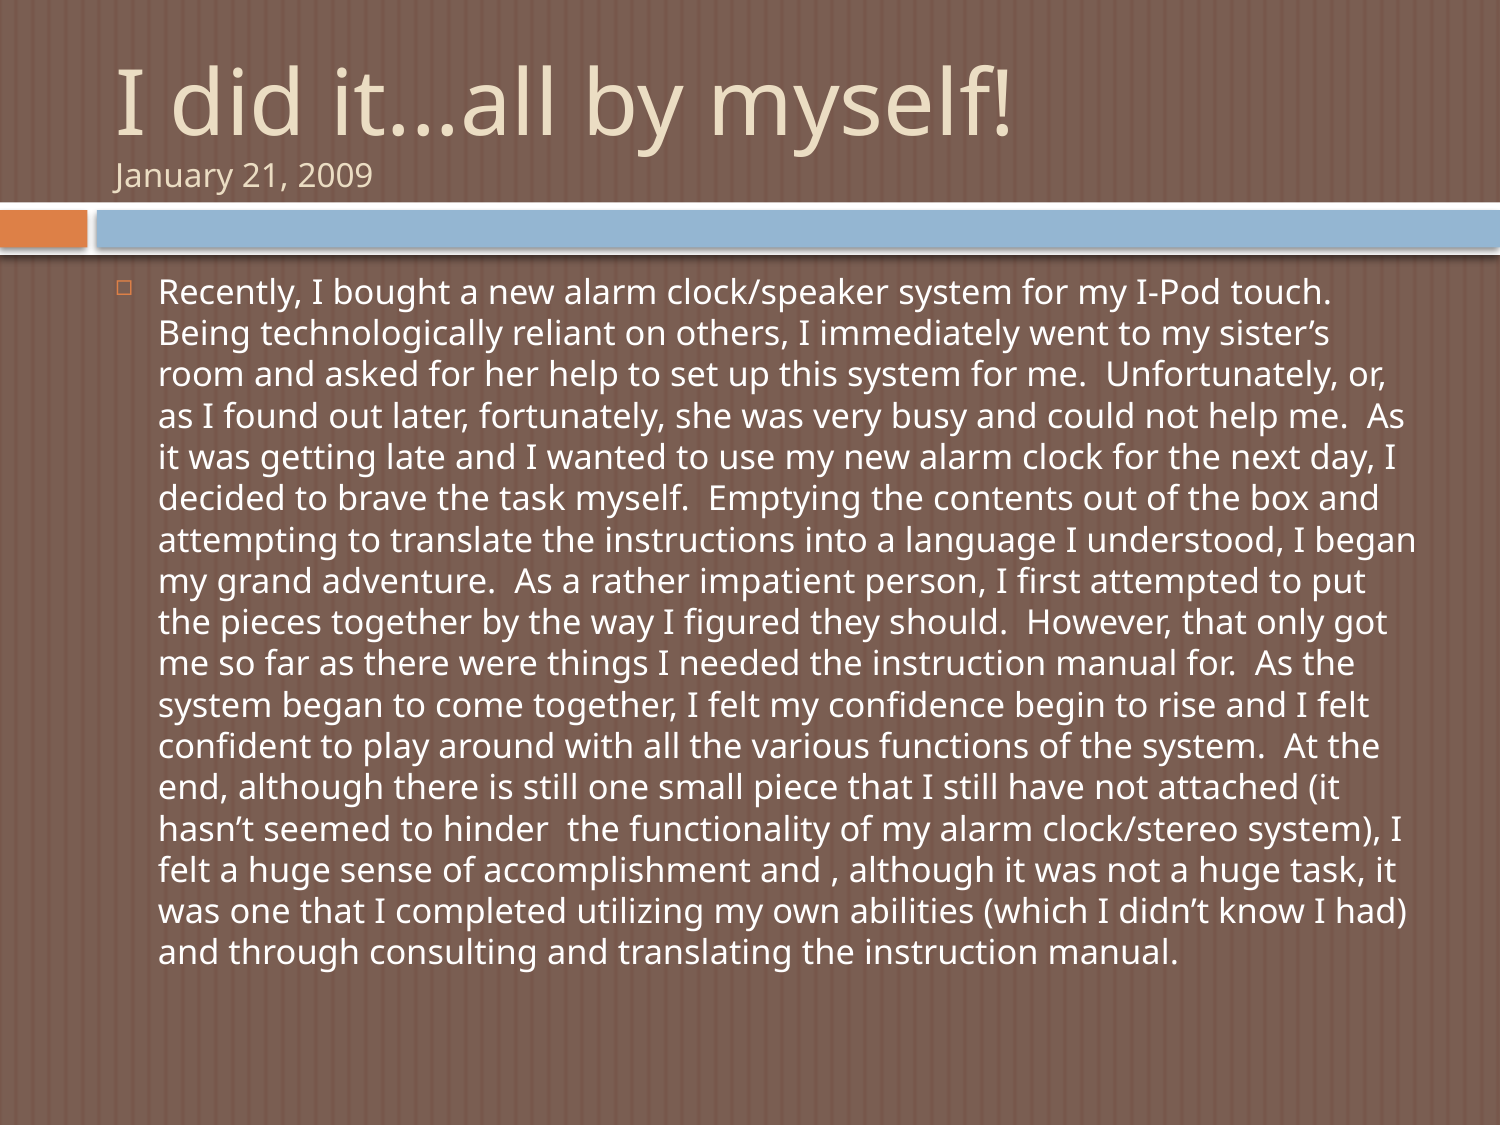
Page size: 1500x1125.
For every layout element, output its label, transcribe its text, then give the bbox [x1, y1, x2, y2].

list Recently, I bought a new alarm clock/speaker system for my I-Pod touch. Being technologically reliant on others, I immediately went to my sister’s room and asked for her help to set up this system for me. Unfortunately, or, as I found out later, fortunately, she was very busy and could not help me. As it was getting late and I wanted to use my new alarm clock for the next day, I decided to brave the task myself. Emptying the contents out of the box and attempting to translate the instructions into a language I understood, I began my grand adventure. As a rather impatient person, I first attempted to put the pieces together by the way I figured they should. However, that only got me so far as there were things I needed the instruction manual for. As the system began to come together, I felt my confidence begin to rise and I felt confident to play around with all the various functions of the system. At the end, although there is still one small piece that I still have not attached (it hasn’t seemed to hinder the functionality of my alarm clock/stereo system), I felt a huge sense of accomplishment and , although it was not a huge task, it was one that I completed utilizing my own abilities (which I didn’t know I had) and through consulting and translating the instruction manual. [100, 262, 1438, 1000]
title I did it...all by myself! January 21, 2009 [100, 37, 1438, 200]
